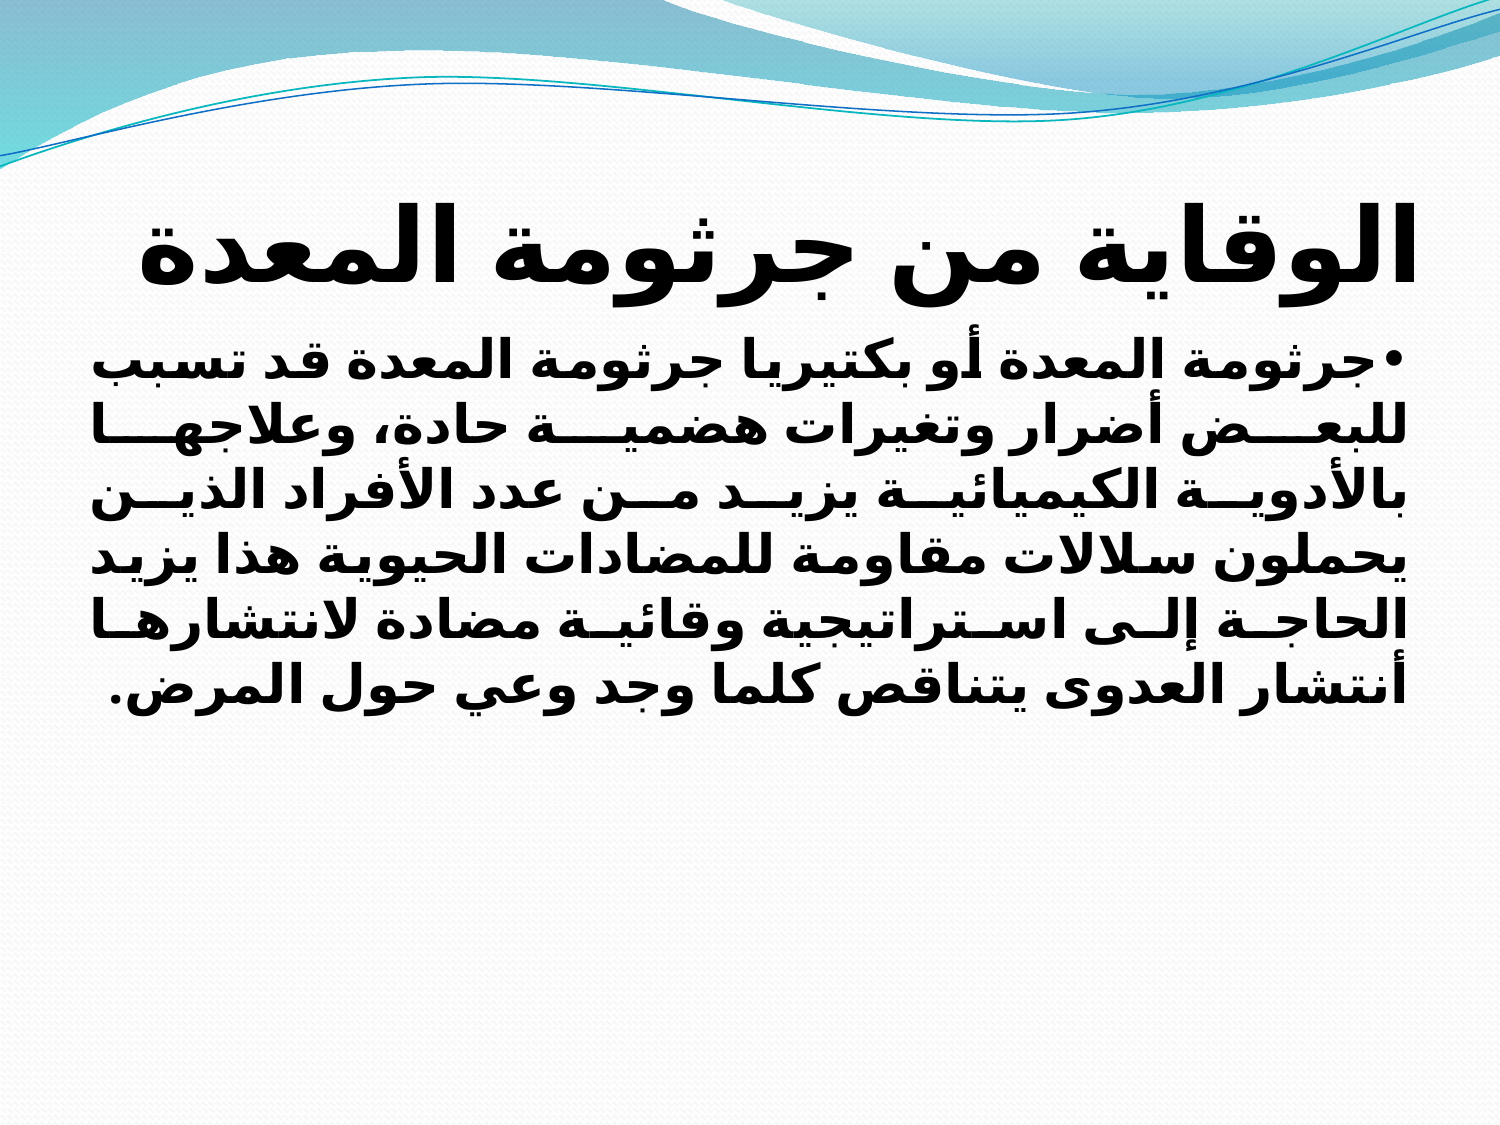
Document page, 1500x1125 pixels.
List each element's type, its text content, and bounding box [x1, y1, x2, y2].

list •جرثومة المعدة أو بكتيريا جرثومة المعدة قد تسبب للبعض أضرار وتغيرات هضمية حادة، وعلاجها بالأدوية الكيميائية يزيد من عدد الأفراد الذين يحملون سلالات مقاومة للمضادات الحيوية هذا يزيد الحاجة إلى استراتيجية وقائية مضادة لانتشارها أنتشار العدوى يتناقص كلما وجد وعي حول المرض. [75, 317, 1425, 1038]
title الوقاية من جرثومة المعدة [75, 115, 1425, 303]
